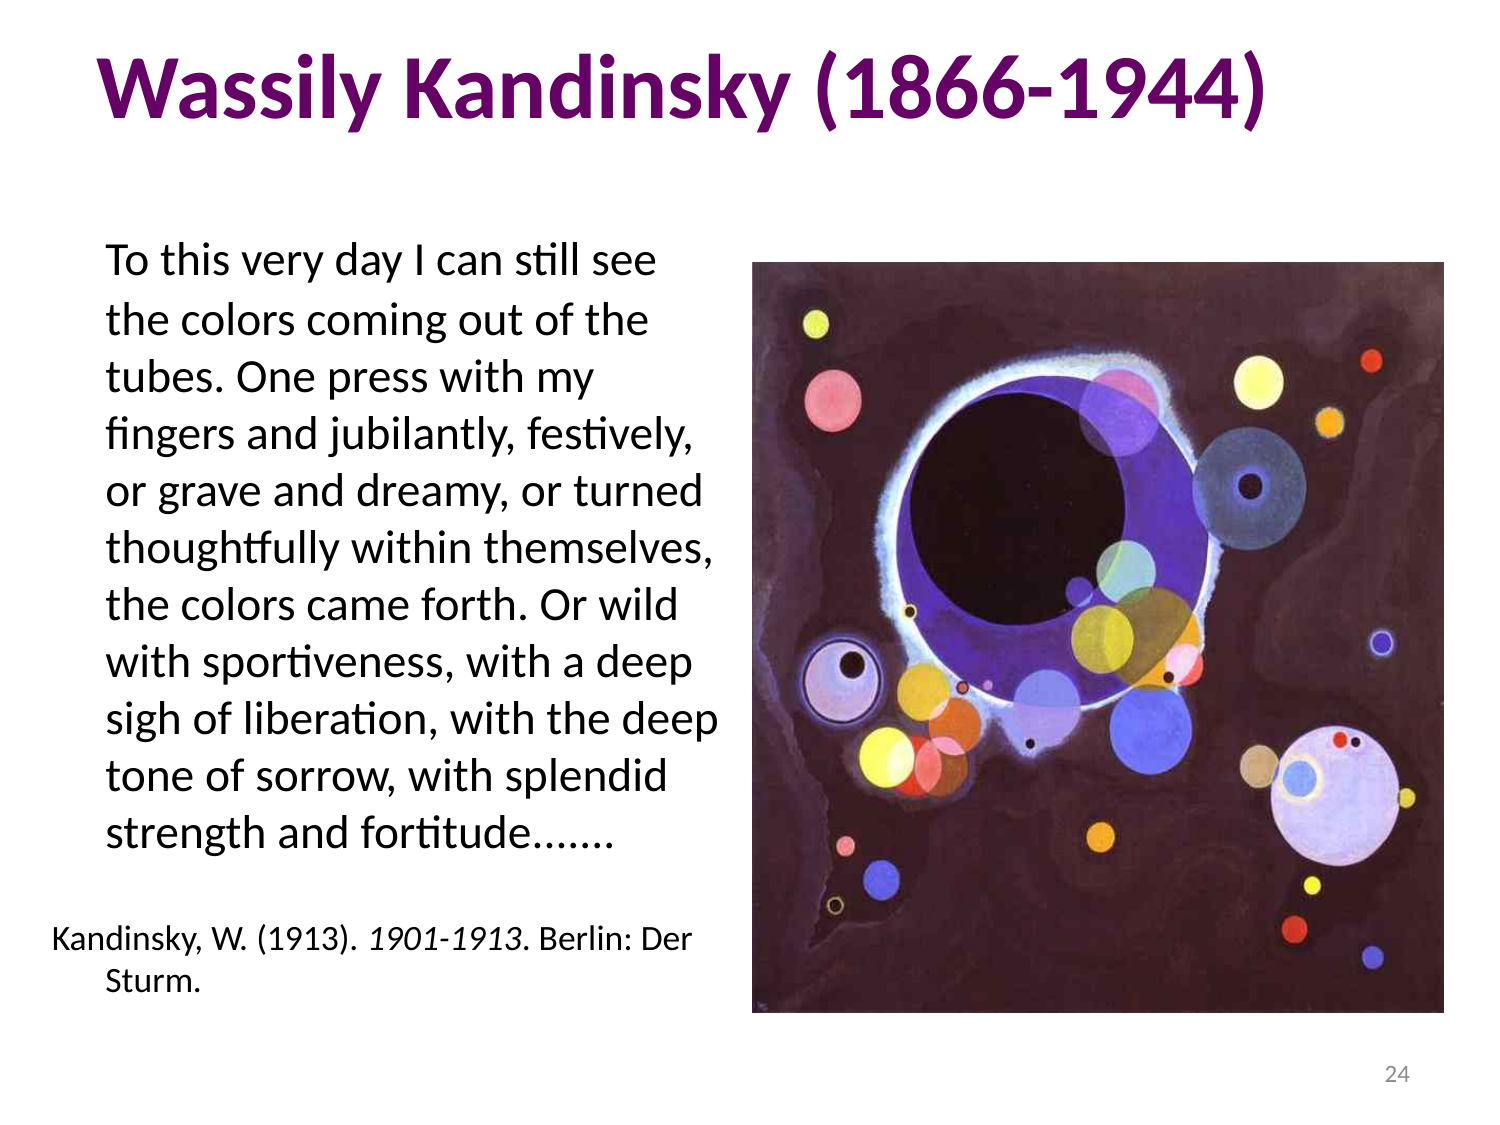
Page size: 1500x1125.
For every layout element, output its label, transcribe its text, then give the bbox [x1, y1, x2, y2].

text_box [749, 262, 1446, 1013]
list To this very day I can still see the colors coming out of the tubes. One press with my fingers and jubilantly, festively, or grave and dreamy, or turned thoughtfully within themselves, the colors came forth. Or wild with sportiveness, with a deep sigh of liberation, with the deep tone of sorrow, with splendid strength and fortitude....... Kandinsky, W. (1913). 1901-1913. Berlin: Der Sturm. [36, 204, 741, 1055]
title Wassily Kandinsky (1866-1944) [46, 19, 1322, 145]
slide_number 24 [1074, 1042, 1425, 1103]
